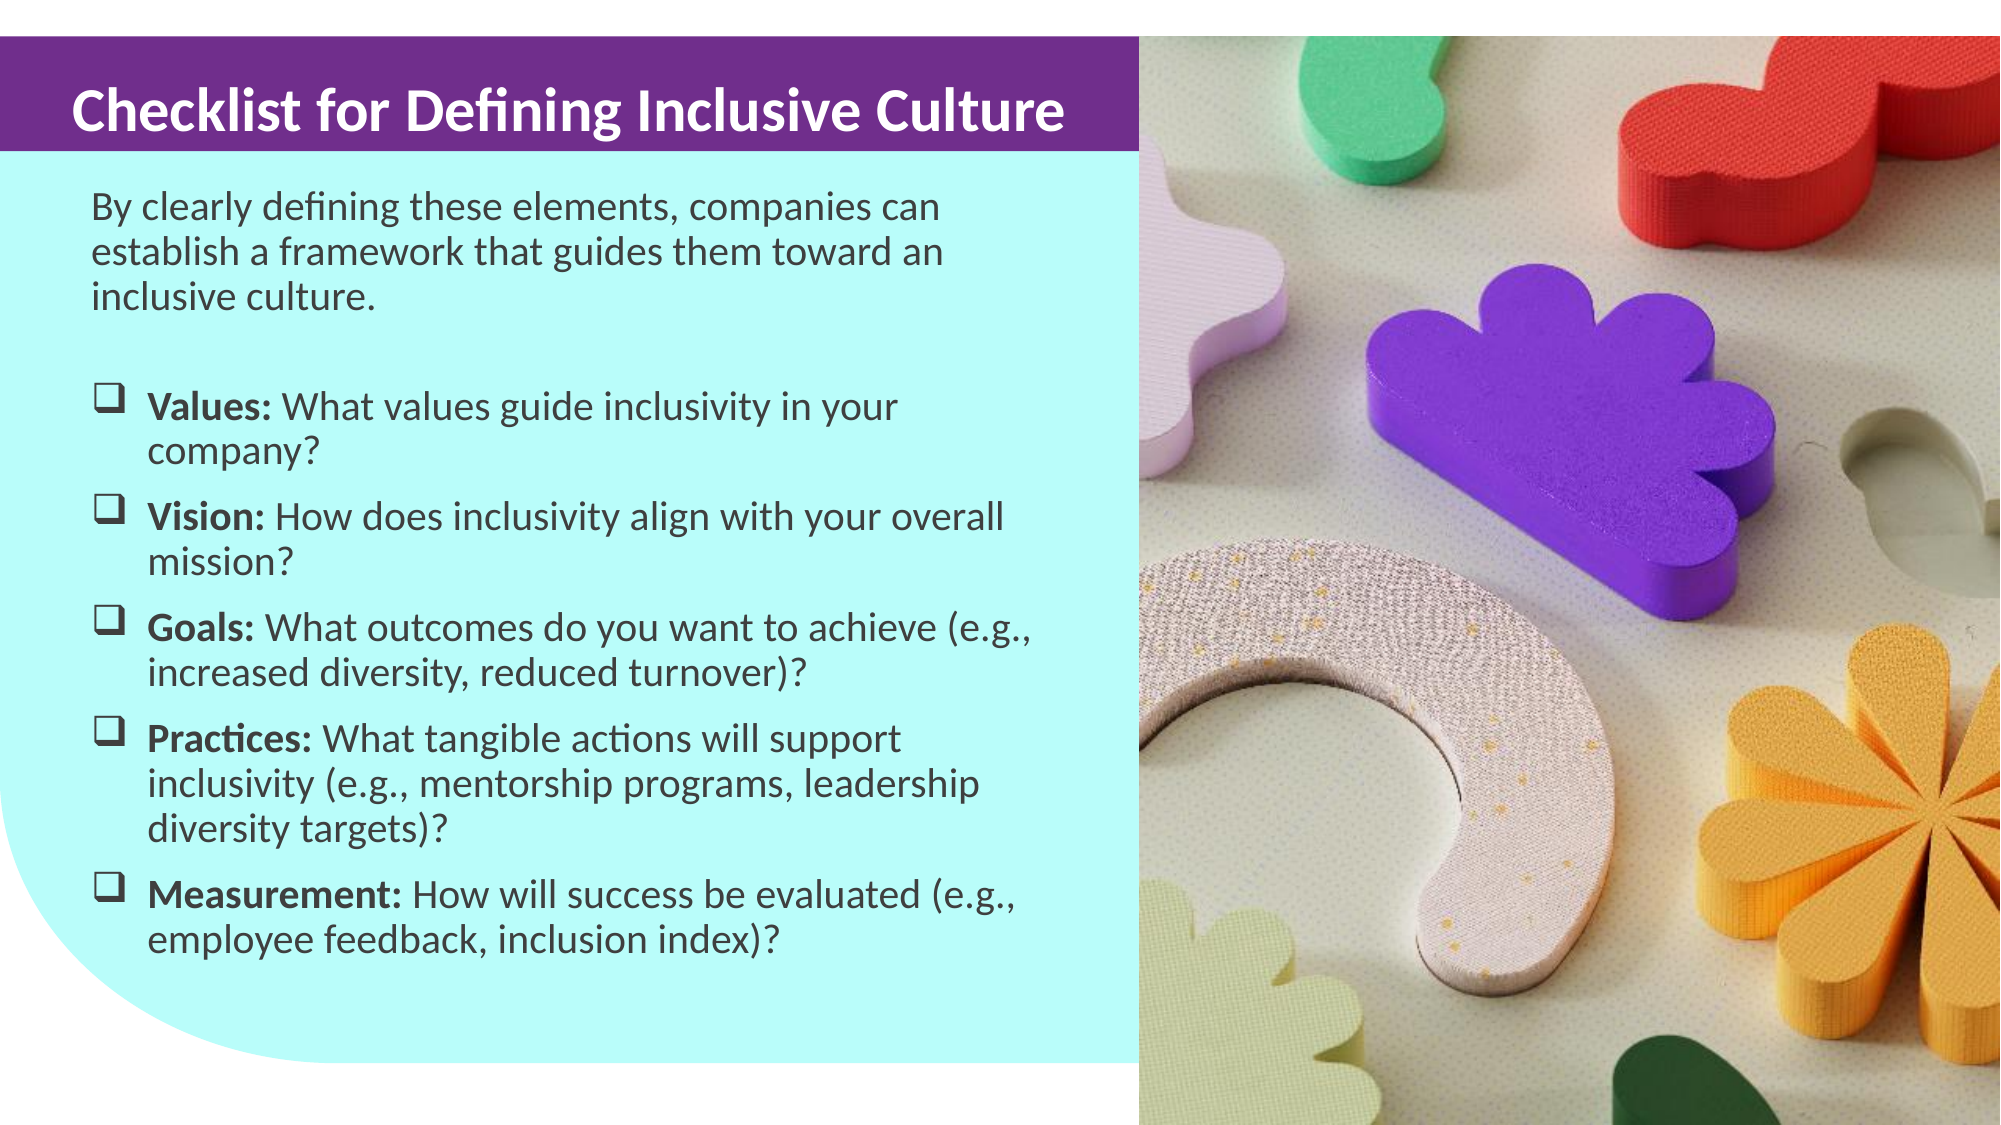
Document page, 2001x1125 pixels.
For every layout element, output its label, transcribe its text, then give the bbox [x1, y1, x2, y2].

text_box By clearly defining these elements, companies can establish a framework that guides them toward an inclusive culture. Values: What values guide inclusivity in your company? Vision: How does inclusivity align with your overall mission? Goals: What outcomes do you want to achieve (e.g., increased diversity, reduced turnover)? Practices: What tangible actions will support inclusivity (e.g., mentorship programs, leadership diversity targets)? Measurement: How will success be evaluated (e.g., employee feedback, inclusion index)? [76, 390, 1094, 823]
picture [1139, 36, 2000, 1125]
text_box Checklist for Defining Inclusive Culture [0, 36, 1139, 152]
